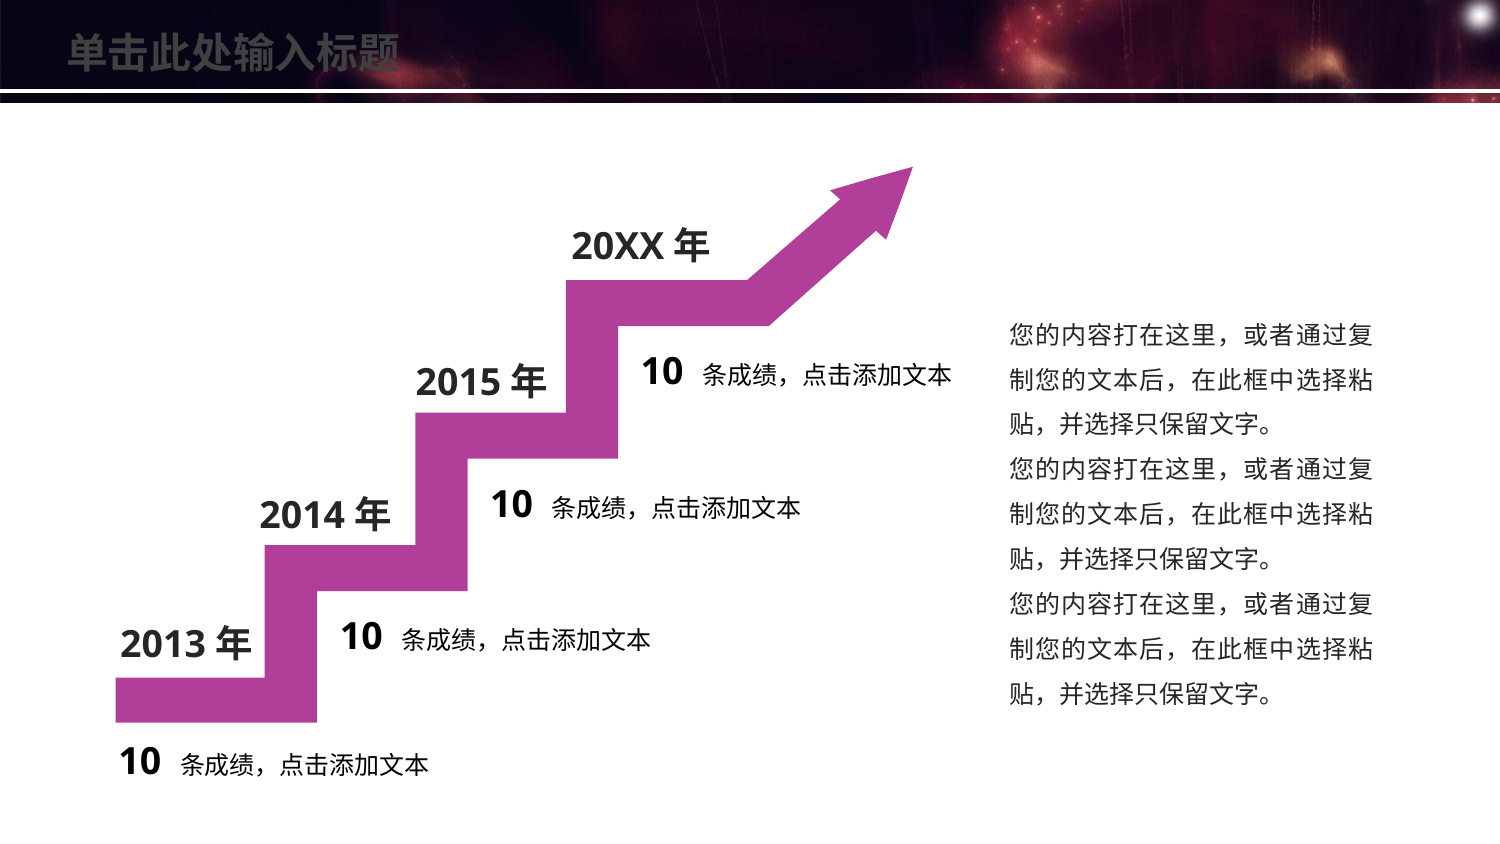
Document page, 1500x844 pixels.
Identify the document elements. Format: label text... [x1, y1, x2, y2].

picture [0, 0, 1500, 89]
text_box 单击此处输入标题 [51, 9, 443, 85]
text_box 2014年 [248, 485, 403, 542]
text_box 2015年 [404, 352, 560, 409]
text_box [115, 166, 913, 723]
text_box 您的内容打在这里，或者通过复制您的文本后，在此框中选择粘贴，并选择只保留文字。 您的内容打在这里，或者通过复制您的文本后，在此框中选择粘贴，并选择只保留文字。 您的内容打在这里，或者通过复制您的文本后，在此框中选择粘贴，并选择只保留文字。 [998, 298, 1385, 714]
text_box 2013年 [108, 614, 264, 671]
text_box 10 条成绩，点击添加文本 [478, 474, 892, 531]
text_box 10 条成绩，点击添加文本 [107, 731, 520, 788]
text_box 20XX年 [560, 216, 723, 273]
text_box 10 条成绩，点击添加文本 [629, 341, 972, 398]
picture [0, 93, 1500, 103]
text_box 10 条成绩，点击添加文本 [328, 606, 741, 663]
